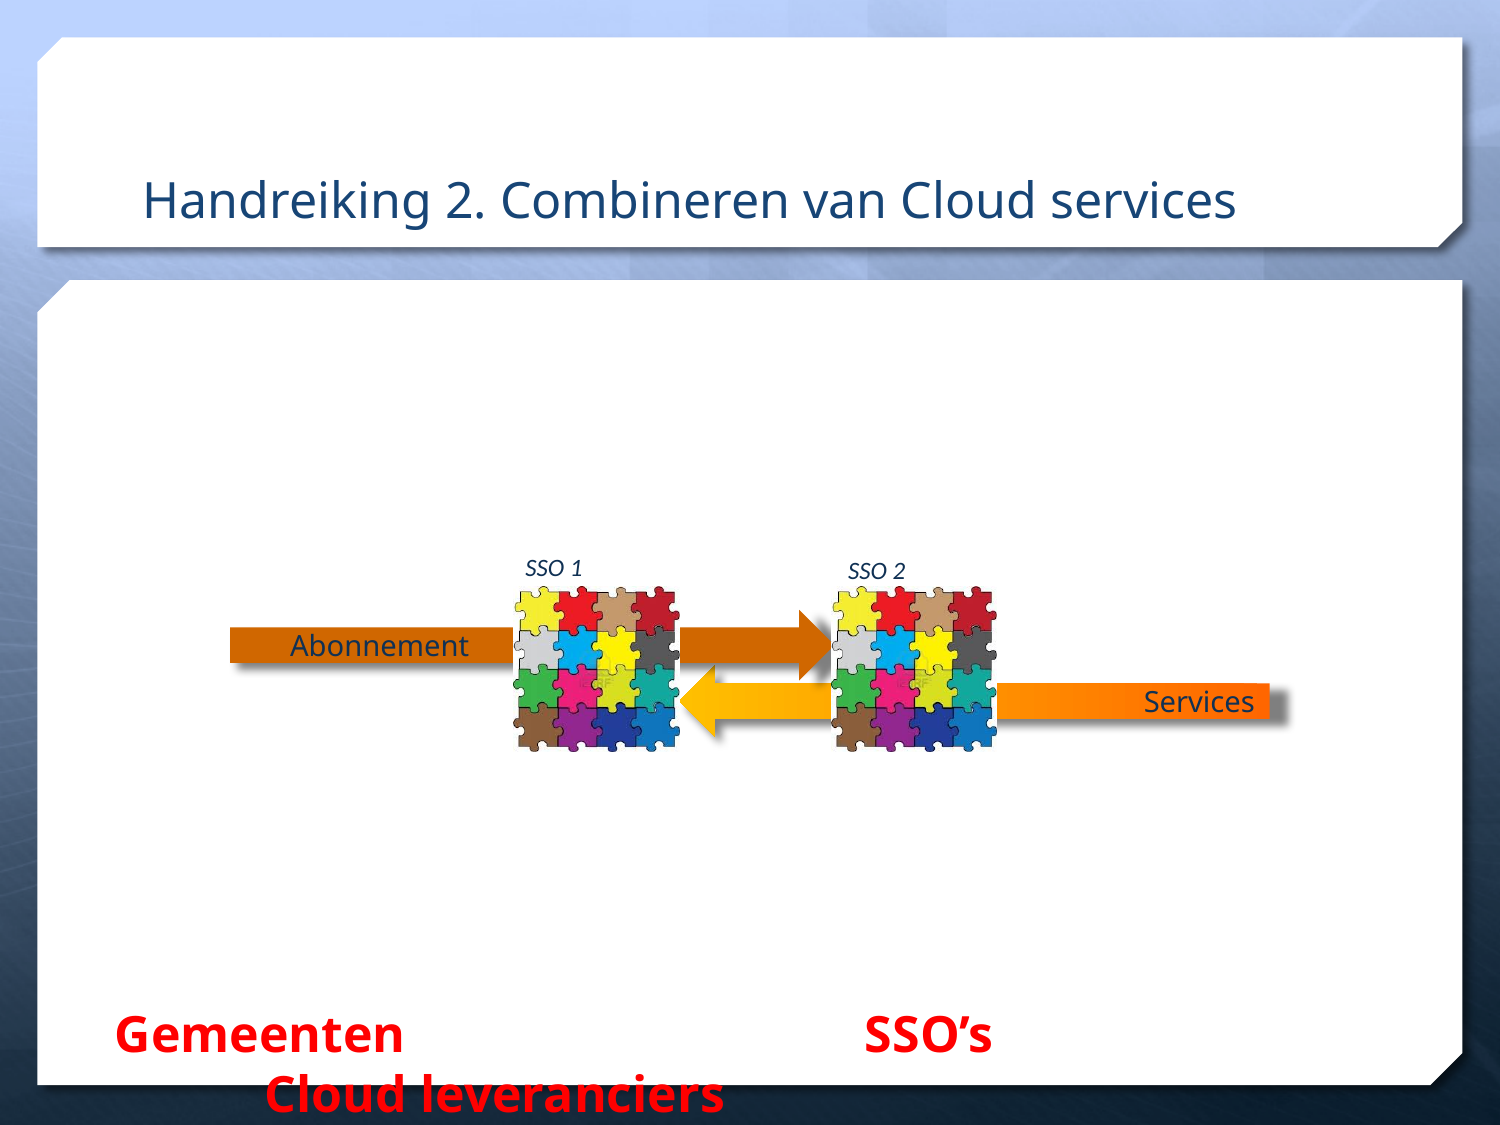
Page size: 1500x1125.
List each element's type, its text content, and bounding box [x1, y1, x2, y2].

text_box Gemeenten SSO’s Cloud leveranciers [100, 994, 1459, 1125]
text_box Abonnement [229, 626, 513, 664]
text_box SSO 1 [510, 544, 598, 590]
text_box SSO 2 [833, 547, 921, 585]
title Handreiking 2. Combineren van Cloud services [787, 48, 1372, 236]
text_box Services [1014, 682, 1271, 720]
picture [830, 585, 998, 752]
text_box [25, 0, 787, 297]
picture [513, 585, 680, 752]
text_box Services [697, 678, 830, 738]
text_box Abonnement [697, 608, 830, 682]
